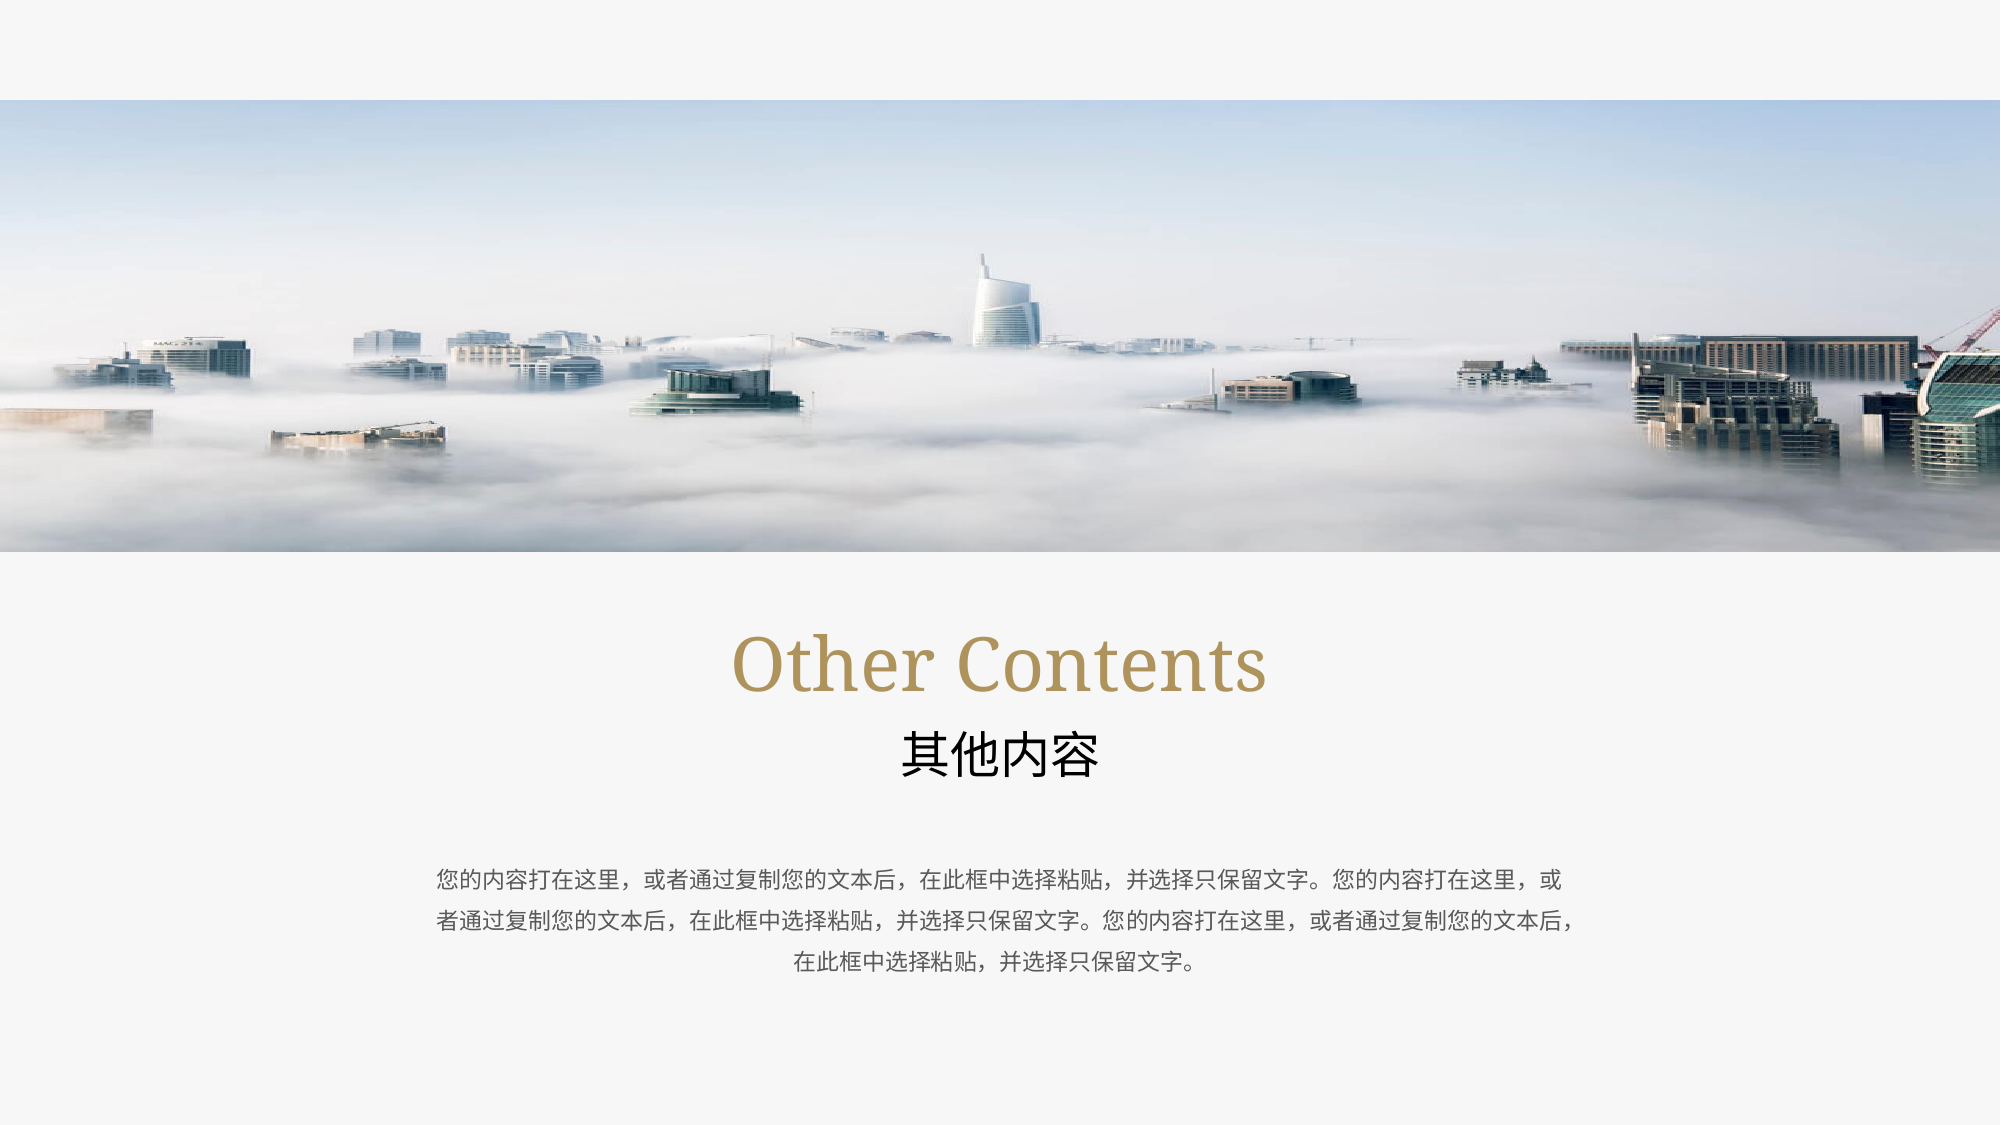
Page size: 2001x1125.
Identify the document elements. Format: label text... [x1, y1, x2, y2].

picture [0, 100, 2000, 552]
text_box 其他内容 [885, 715, 1115, 791]
text_box 您的内容打在这里，或者通过复制您的文本后，在此框中选择粘贴，并选择只保留文字。您的内容打在这里，或者通过复制您的文本后，在此框中选择粘贴，并选择只保留文字。您的内容打在这里，或者通过复制您的文本后，在此框中选择粘贴，并选择只保留文字。 [412, 844, 1588, 983]
text_box Other Contents [716, 609, 1284, 714]
